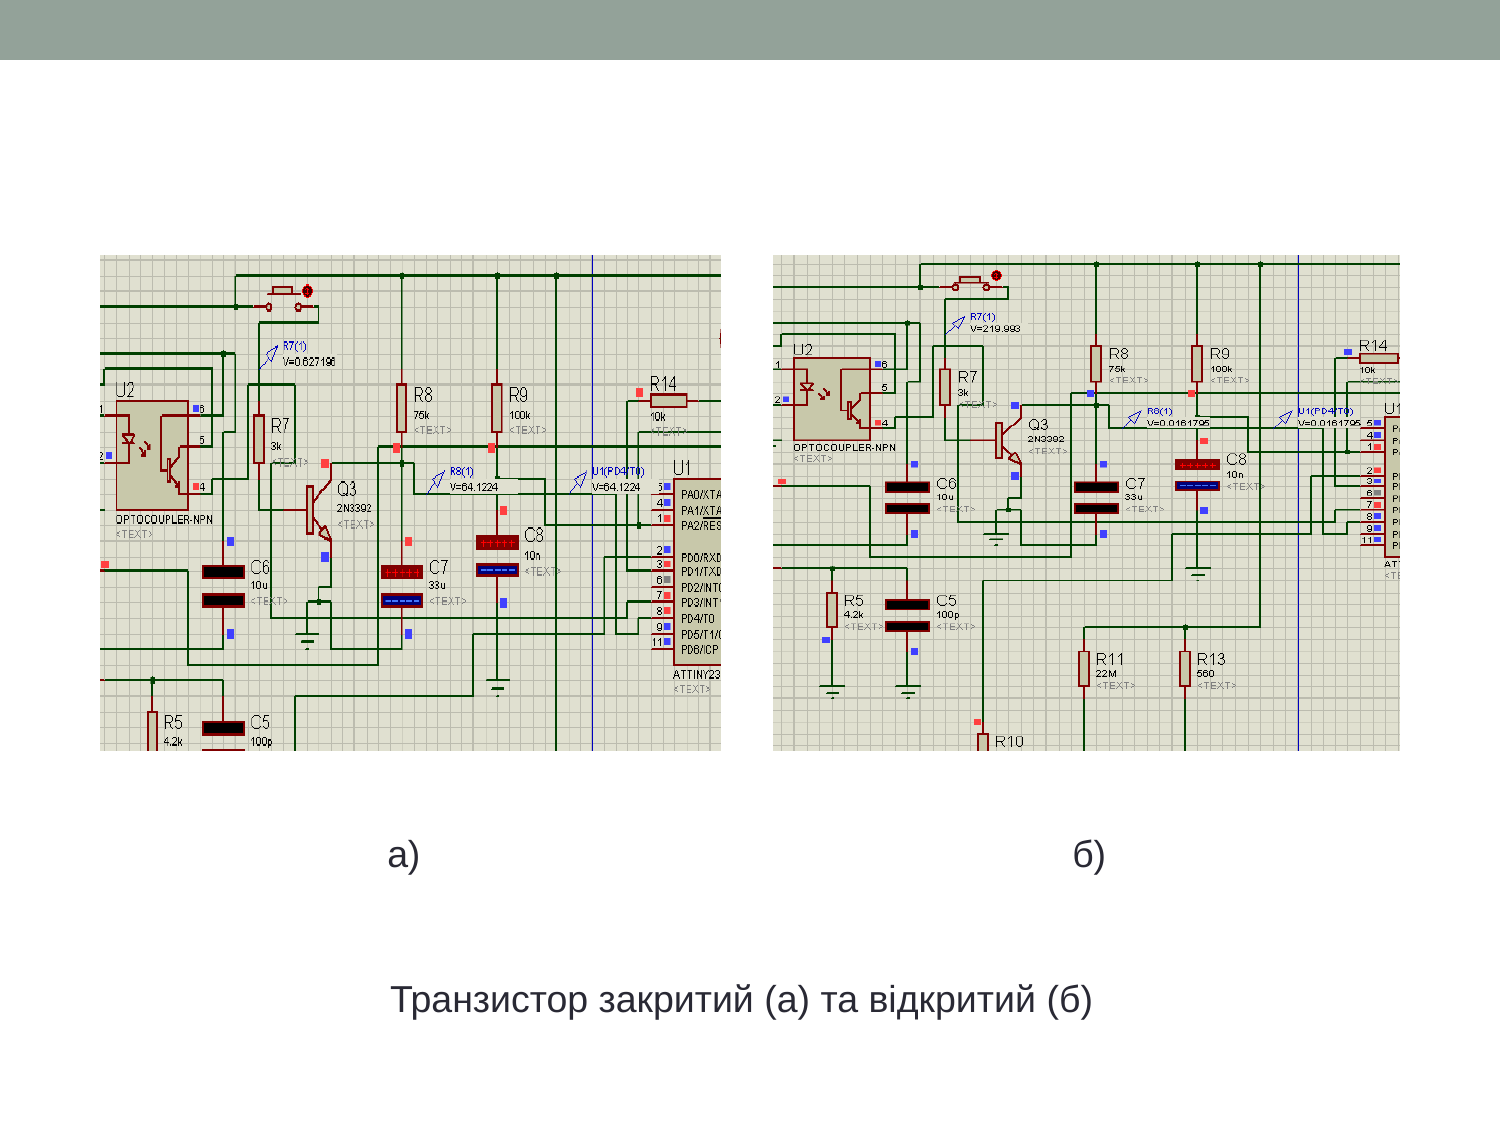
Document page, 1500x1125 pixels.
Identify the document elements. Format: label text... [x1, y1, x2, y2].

picture [773, 255, 1400, 751]
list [100, 255, 721, 751]
text_box Транзистор закритий (а) та відкритий (б) [375, 967, 1172, 1027]
text_box б) [1057, 822, 1122, 882]
text_box а) [372, 822, 436, 882]
